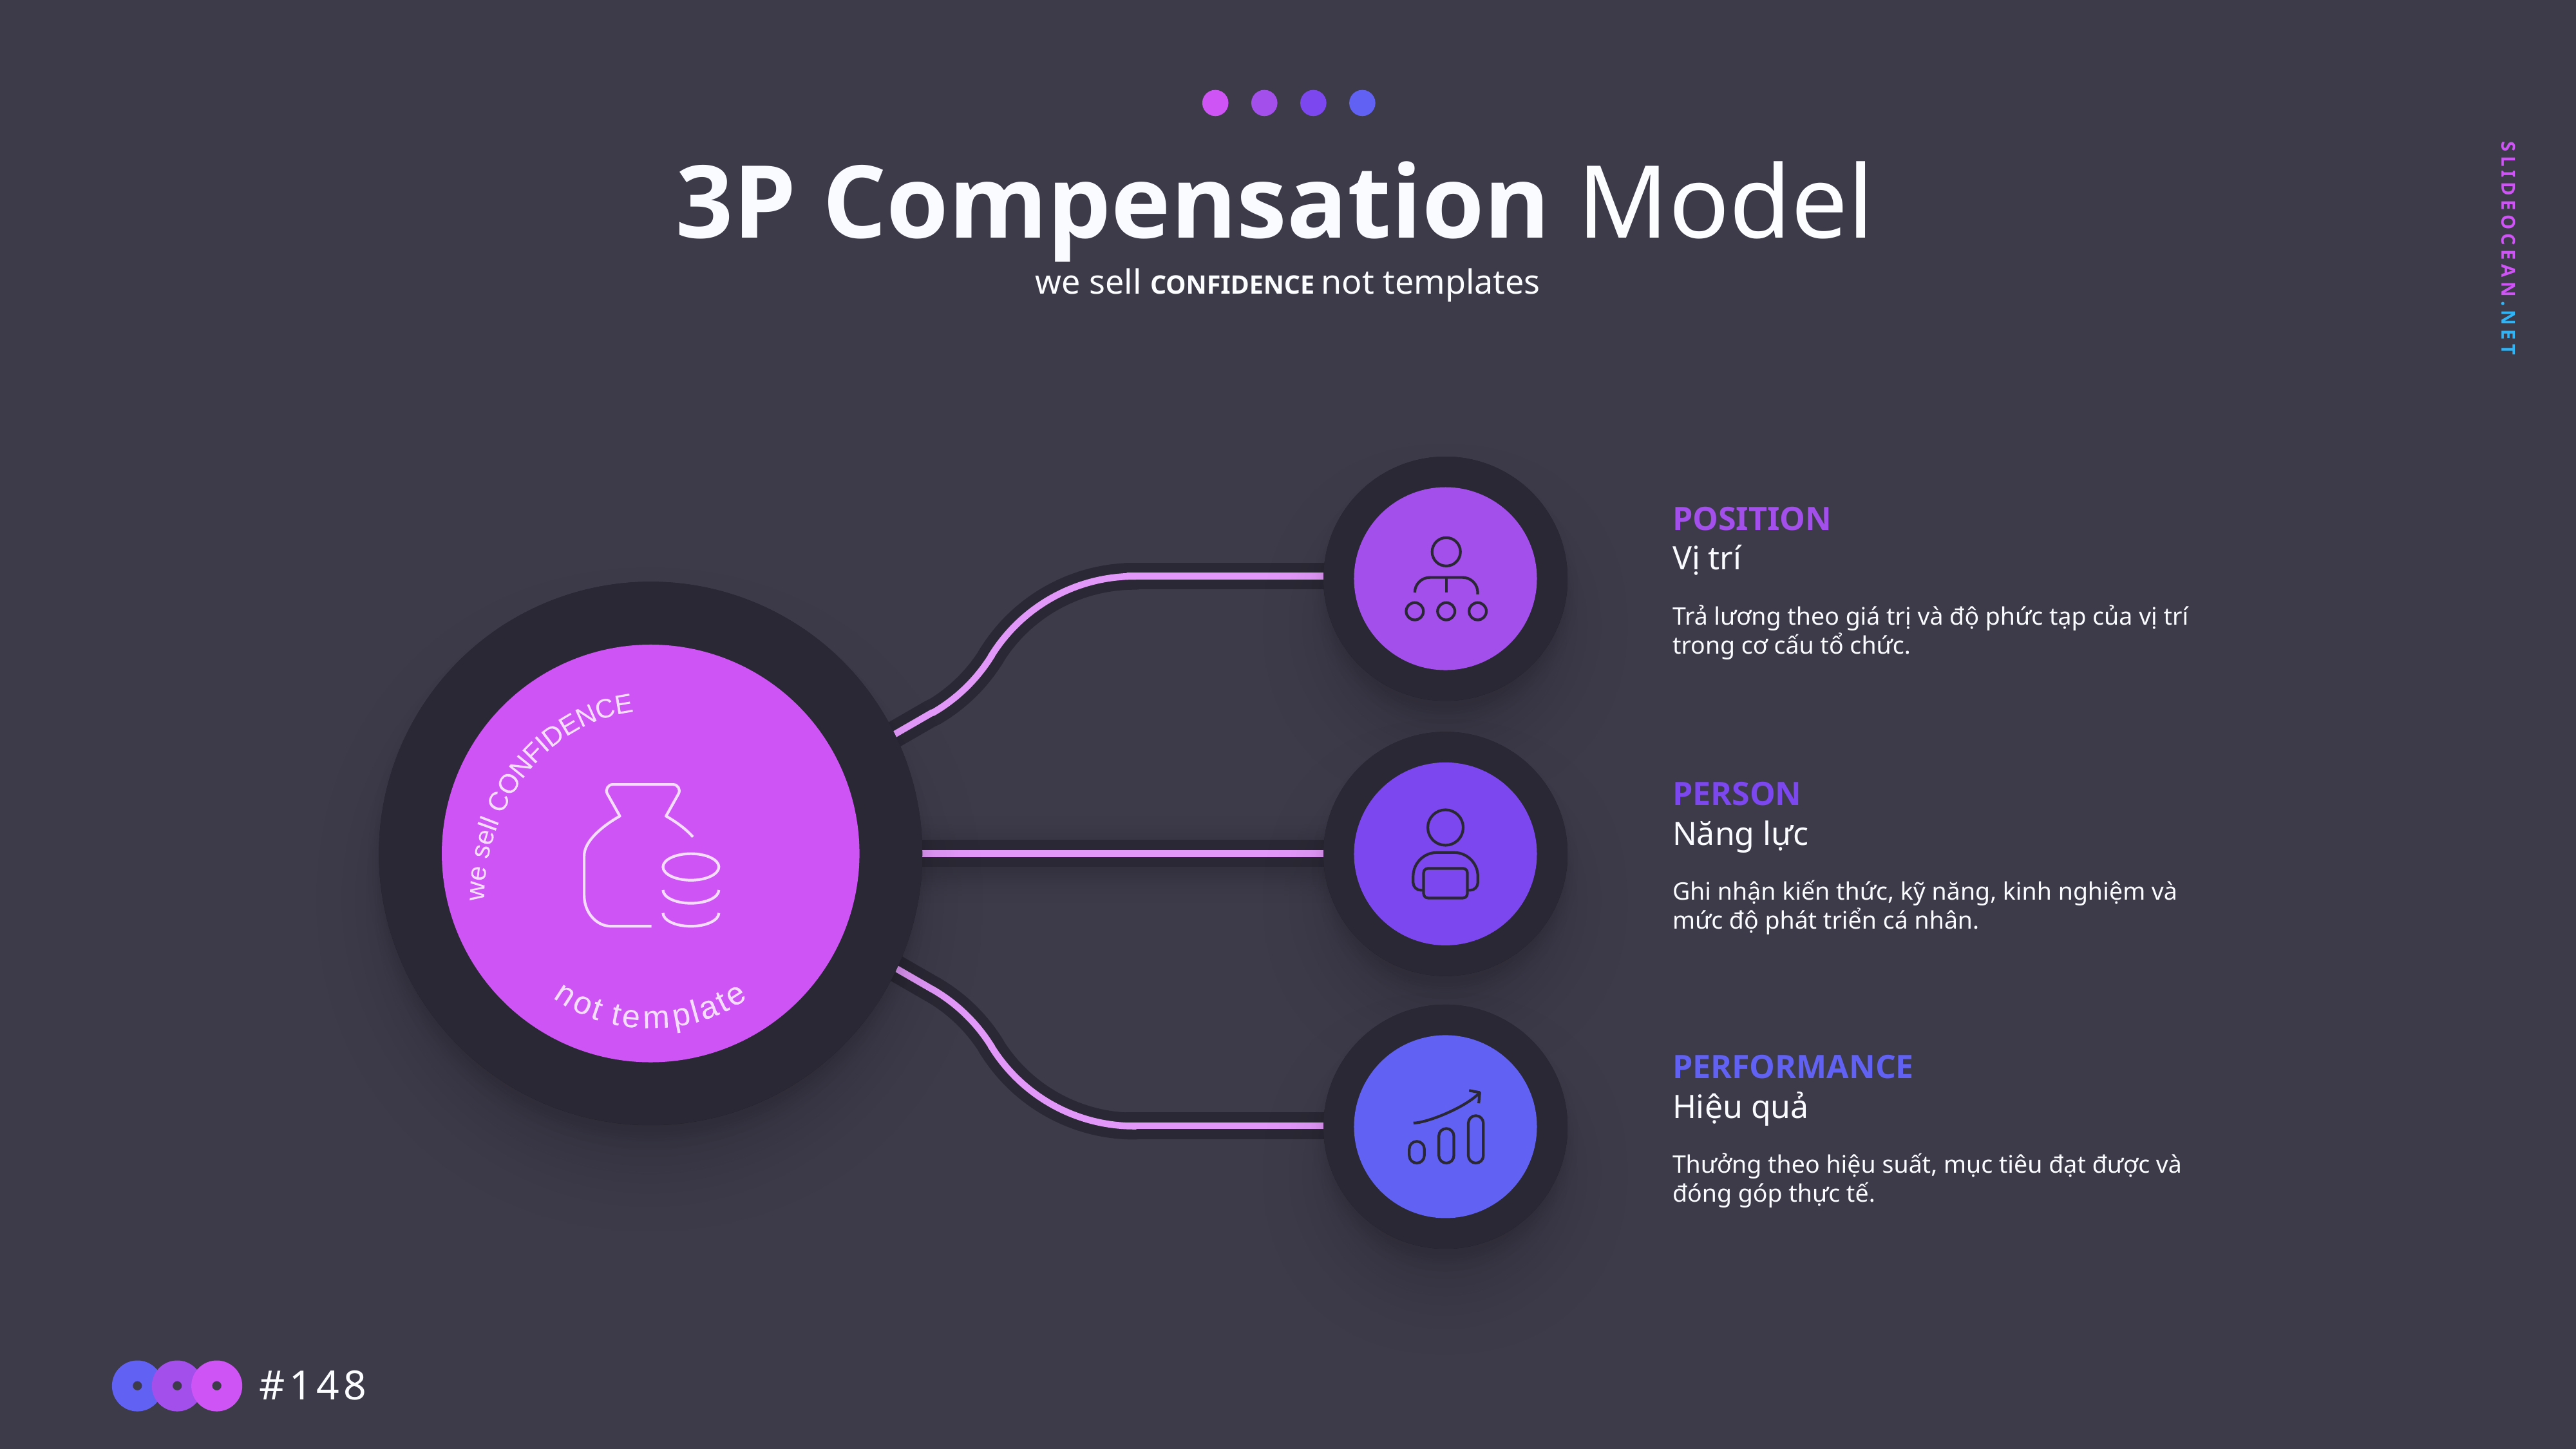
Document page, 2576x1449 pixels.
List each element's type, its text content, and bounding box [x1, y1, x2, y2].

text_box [1323, 731, 1568, 977]
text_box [923, 789, 1323, 853]
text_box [679, 399, 1331, 789]
text_box [1299, 89, 1328, 117]
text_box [474, 701, 828, 1102]
text_box [1250, 89, 1279, 117]
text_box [679, 854, 1331, 1304]
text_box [1662, 493, 2237, 665]
text_box [1201, 89, 1230, 117]
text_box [1662, 1041, 2237, 1213]
text_box #148 [259, 1359, 1142, 1408]
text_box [1323, 1004, 1568, 1249]
text_box [1348, 89, 1377, 117]
text_box we sell CONFIDENCE not templates [1026, 255, 1550, 306]
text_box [378, 581, 923, 1126]
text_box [1662, 768, 2237, 940]
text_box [1323, 456, 1568, 701]
text_box 3P Compensation Model [666, 132, 1910, 263]
